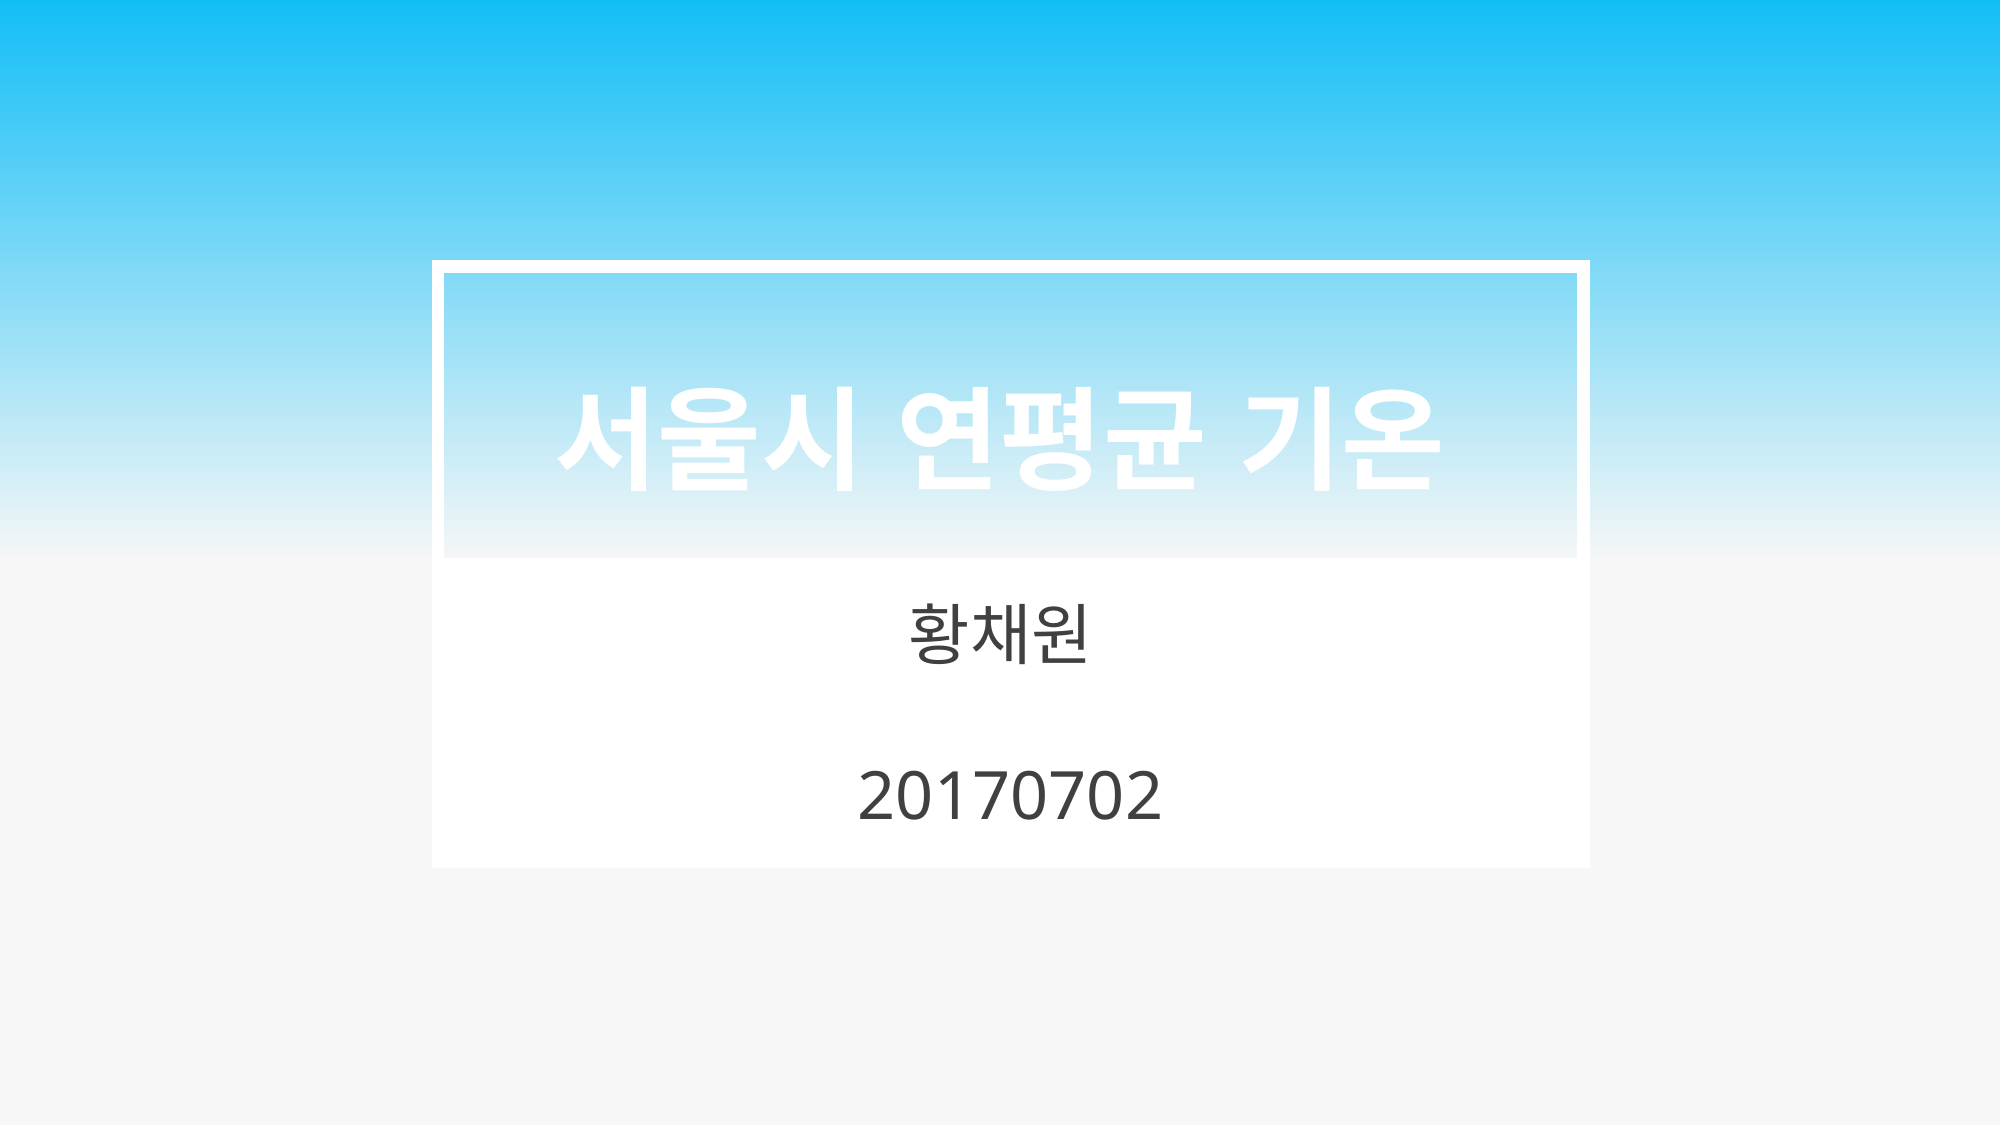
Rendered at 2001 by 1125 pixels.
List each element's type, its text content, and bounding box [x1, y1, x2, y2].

text_box 황채원 20170702 [437, 563, 1584, 863]
text_box [437, 266, 1584, 563]
